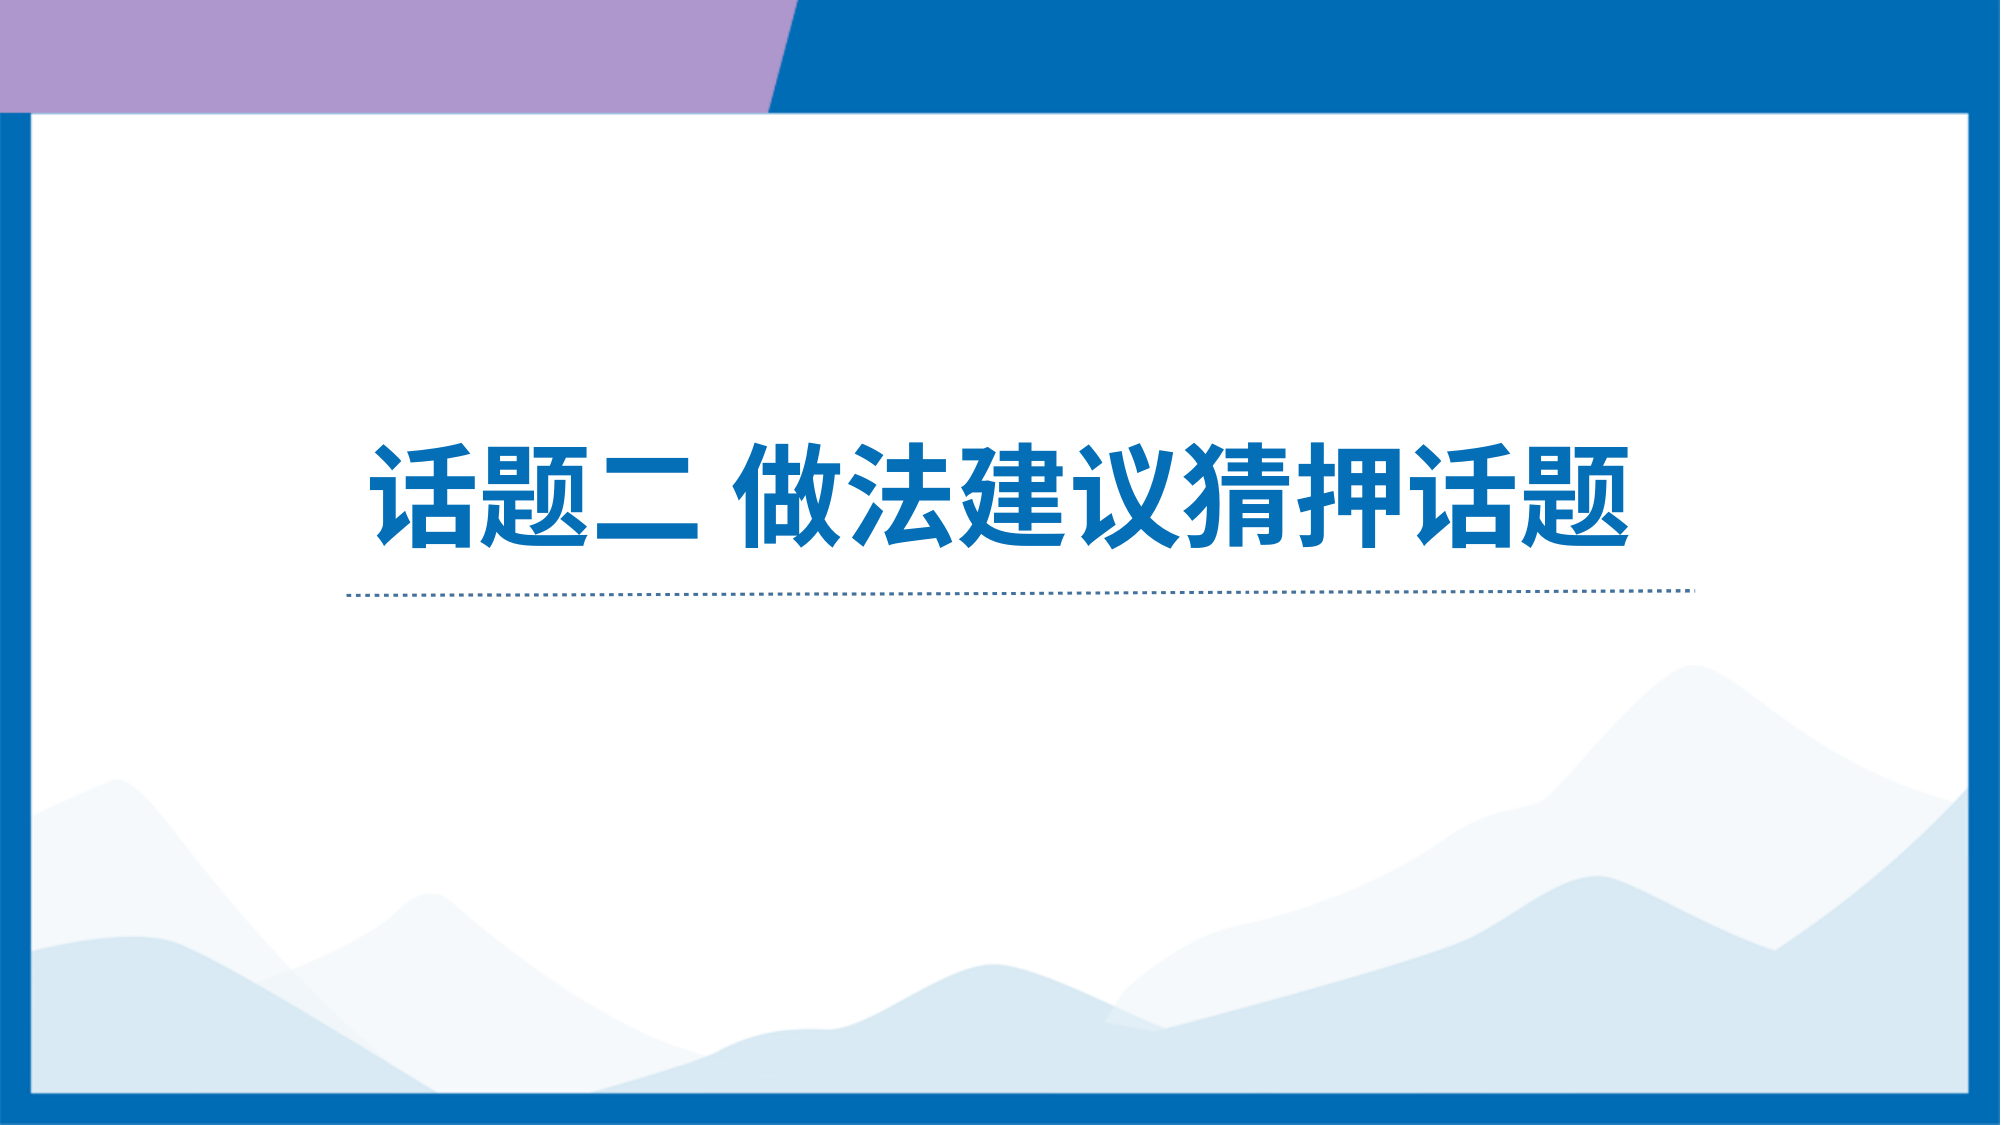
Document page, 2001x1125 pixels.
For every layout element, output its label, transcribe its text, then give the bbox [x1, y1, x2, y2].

picture [0, 0, 2000, 1125]
text_box 话题二 做法建议猜押话题 [35, 408, 1962, 561]
